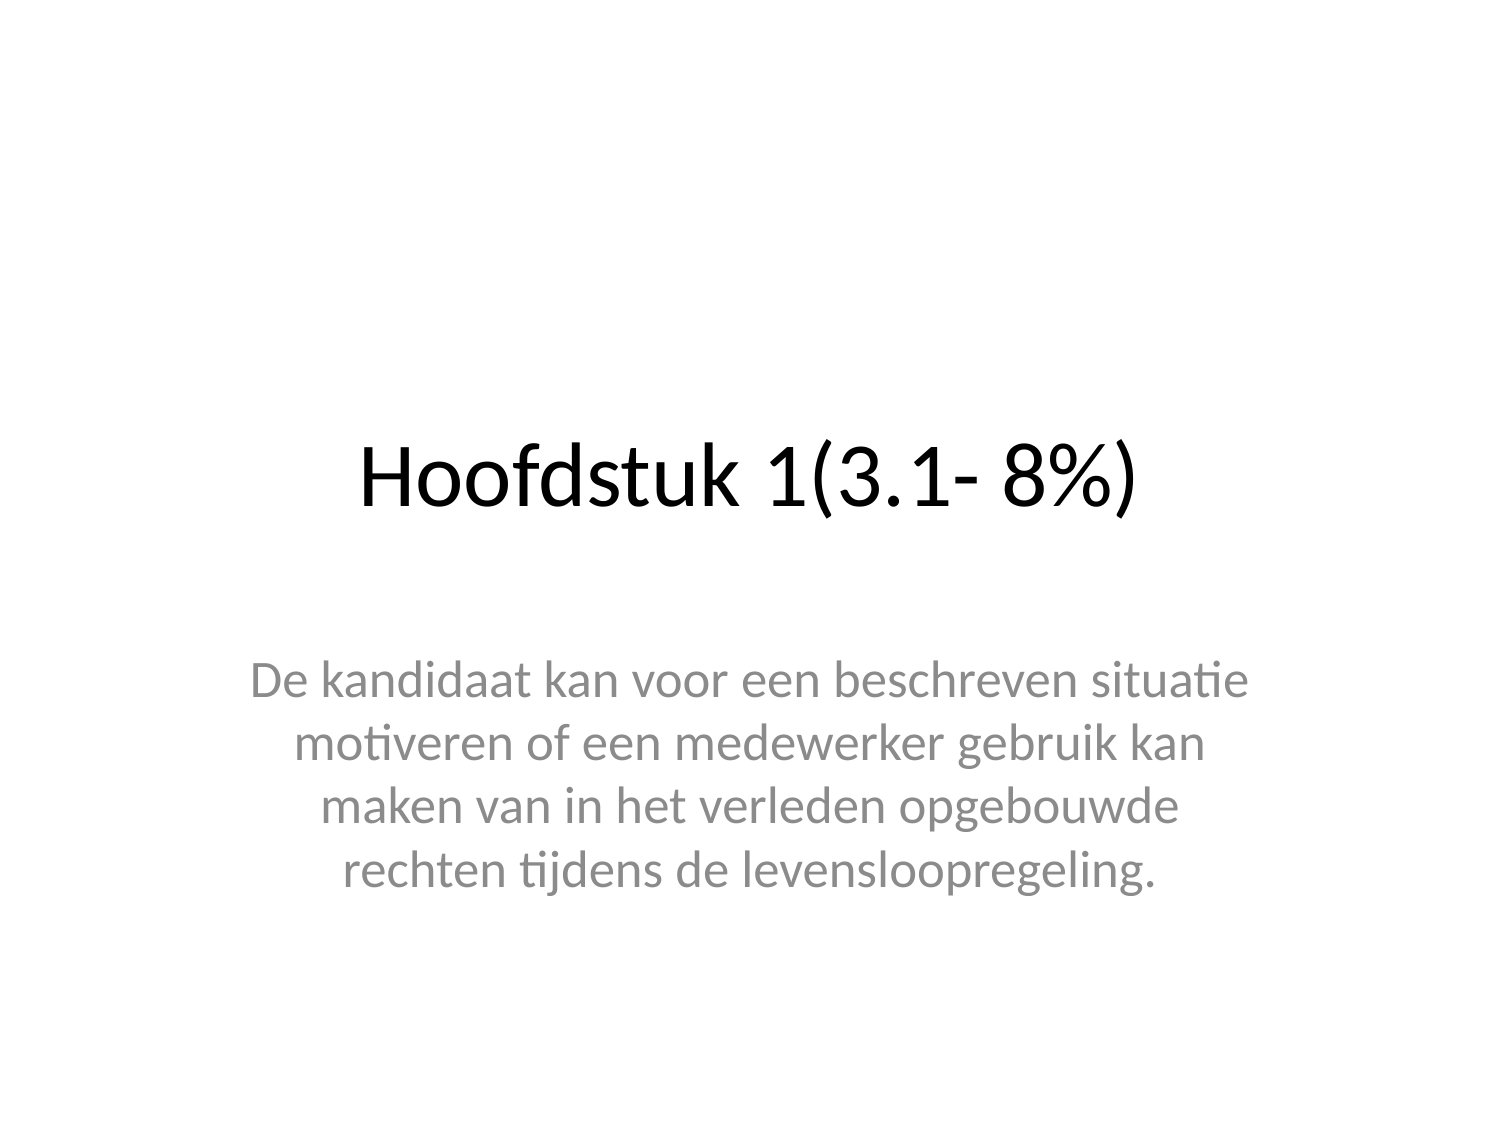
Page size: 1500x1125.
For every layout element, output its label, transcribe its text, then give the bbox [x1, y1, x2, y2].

title Hoofdstuk 1(3.1- 8%) [112, 349, 1388, 591]
subtitle De kandidaat kan voor een beschreven situatie motiveren of een medewerker gebruik kan maken van in het verleden opgebouwde rechten tijdens de levensloopregeling. [225, 637, 1275, 925]
